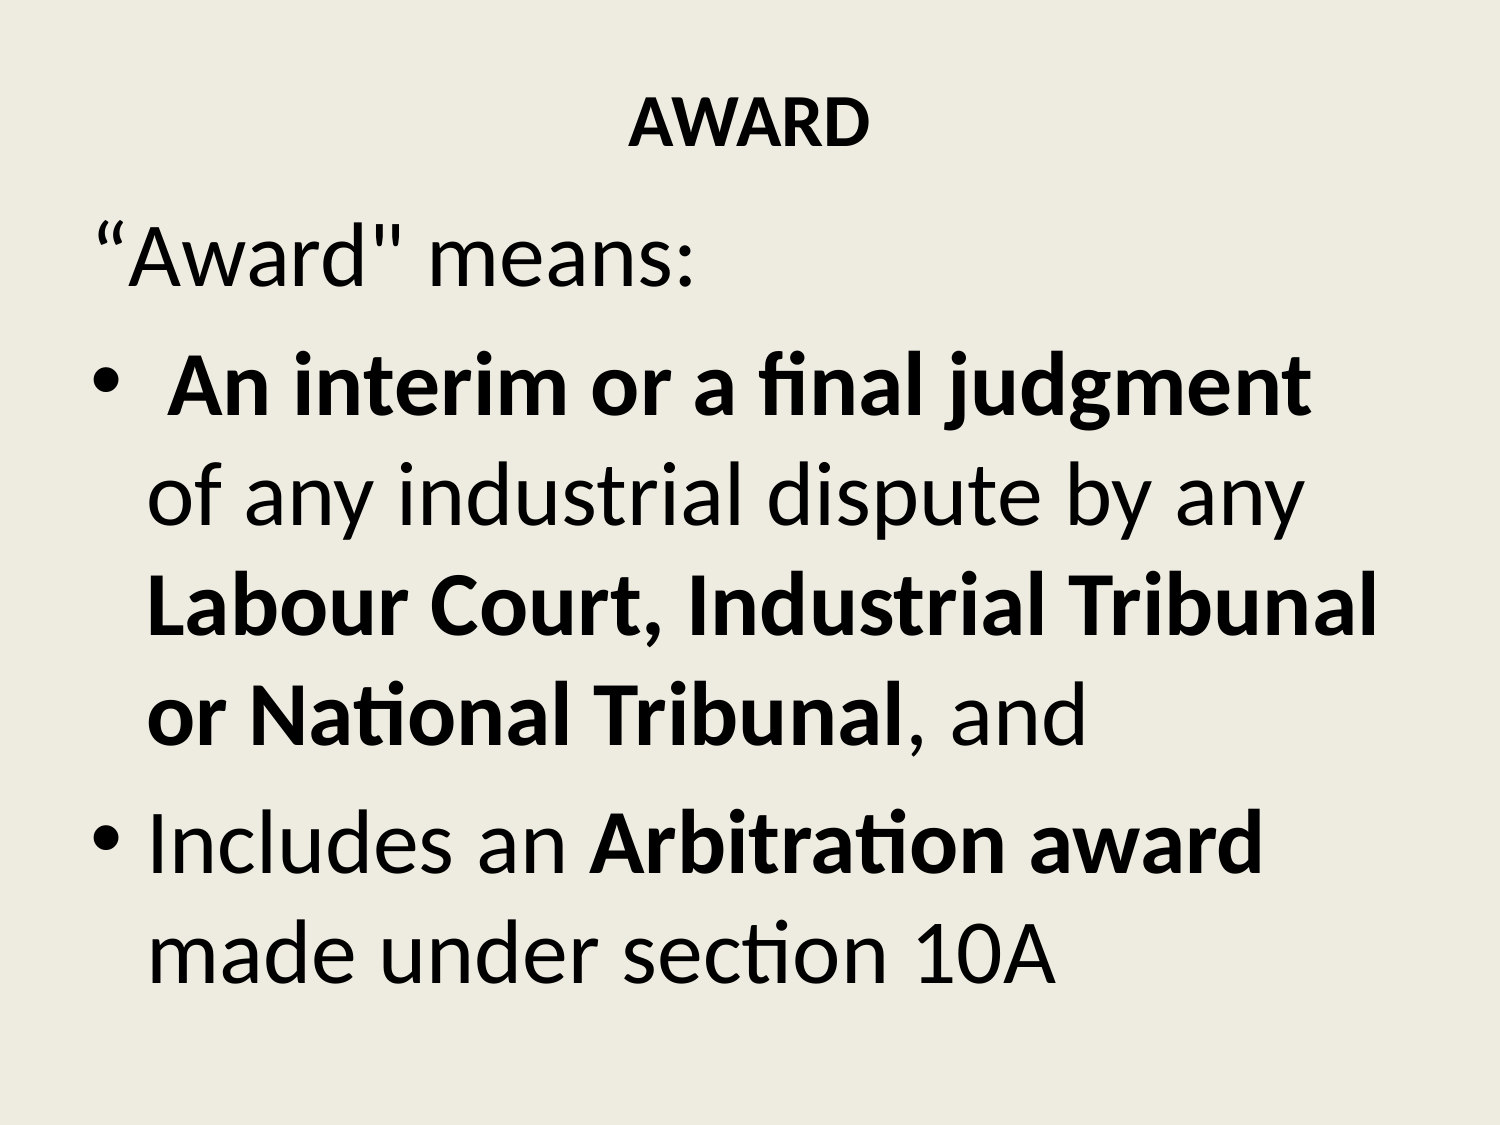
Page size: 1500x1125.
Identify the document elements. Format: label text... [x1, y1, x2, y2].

title AWARD [75, 45, 1425, 187]
list “Award" means: An interim or a final judgment of any industrial dispute by any Labour Court, Industrial Tribunal or National Tribunal, and Includes an Arbitration award made under section 10A [75, 187, 1425, 1088]
